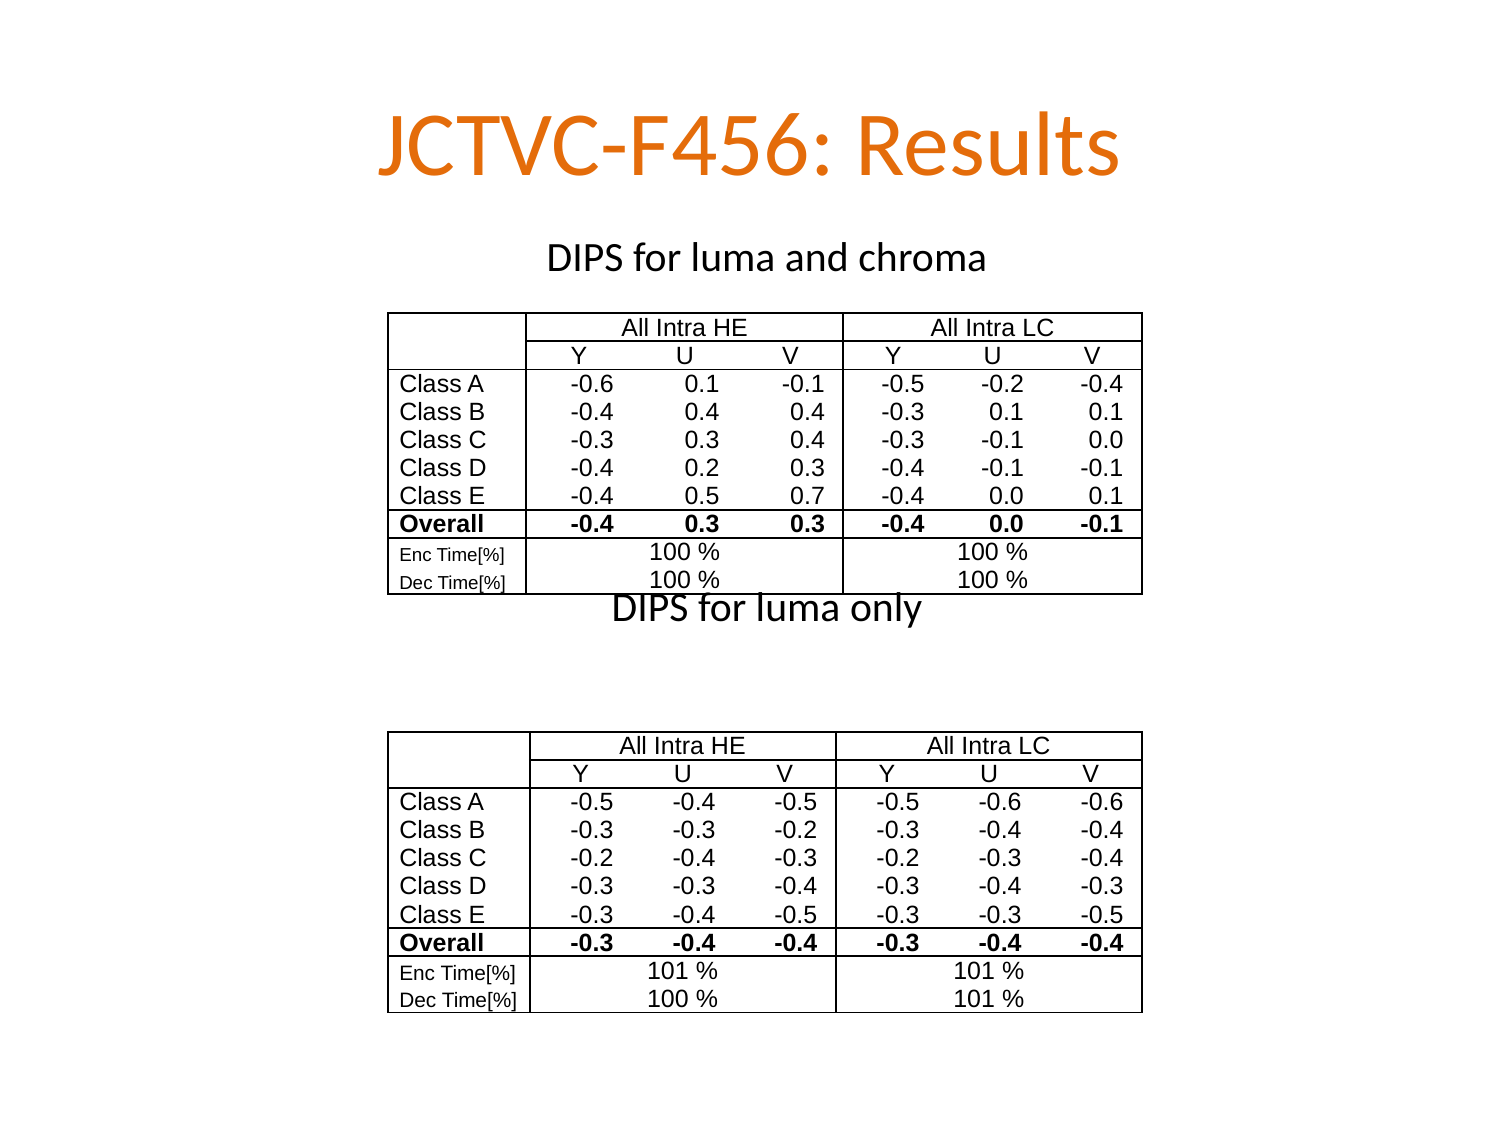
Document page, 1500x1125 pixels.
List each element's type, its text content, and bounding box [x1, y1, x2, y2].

table_cell -0.3 [1040, 872, 1141, 900]
table_cell -0.4 [632, 844, 734, 872]
table_cell -0.3 [837, 929, 938, 955]
table_cell -0.2 [734, 816, 835, 844]
table_cell -0.3 [837, 900, 938, 927]
table_cell 101 % [837, 984, 1141, 1012]
table_cell -0.3 [531, 816, 632, 844]
table_cell -0.5 [734, 900, 835, 927]
table_cell Class D [389, 872, 529, 900]
table_cell Class A [389, 789, 529, 816]
table_cell V [1040, 761, 1141, 787]
table_cell -0.4 [734, 872, 835, 900]
table_cell V [734, 761, 835, 787]
table_cell -0.3 [531, 900, 632, 927]
table_cell -0.5 [1040, 900, 1141, 927]
table_cell -0.4 [938, 872, 1040, 900]
table_cell -0.4 [1040, 816, 1141, 844]
table_cell Enc Time[%] [389, 957, 529, 984]
table_cell Class C [389, 844, 529, 872]
table_cell -0.3 [938, 900, 1040, 927]
table_cell U [938, 761, 1040, 787]
table_cell -0.4 [1040, 844, 1141, 872]
table_cell U [632, 761, 734, 787]
table_cell 100 % [531, 984, 835, 1012]
table_cell -0.4 [734, 929, 835, 955]
table_cell -0.2 [531, 844, 632, 872]
table_cell -0.6 [1040, 789, 1141, 816]
table_cell -0.3 [734, 844, 835, 872]
table_cell -0.5 [734, 789, 835, 816]
table_cell Class B [389, 816, 529, 844]
title JCTVC-F456: Results [75, 45, 1425, 232]
table_cell -0.2 [837, 844, 938, 872]
table_cell 101 % [531, 957, 835, 984]
table_cell -0.3 [837, 872, 938, 900]
table_header All Intra LC [837, 733, 1141, 759]
table_cell -0.6 [938, 789, 1040, 816]
table_cell -0.3 [632, 872, 734, 900]
table_cell Y [531, 761, 632, 787]
table_cell -0.4 [938, 816, 1040, 844]
table_cell -0.3 [938, 844, 1040, 872]
list DIPS for luma and chroma DIPS for luma only [75, 232, 1460, 1005]
table_cell -0.4 [632, 900, 734, 927]
table_cell -0.5 [531, 789, 632, 816]
table_cell -0.3 [531, 929, 632, 955]
table_cell Overall [389, 929, 529, 955]
table_cell Class E [389, 900, 529, 927]
table_cell -0.5 [837, 789, 938, 816]
table_cell -0.4 [632, 789, 734, 816]
table_header [389, 733, 529, 787]
table_cell -0.3 [632, 816, 734, 844]
table_cell 101 % [837, 957, 1141, 984]
table_cell -0.4 [938, 929, 1040, 955]
table_cell Y [837, 761, 938, 787]
table_cell -0.3 [531, 872, 632, 900]
table_cell -0.3 [837, 816, 938, 844]
table_cell -0.4 [1040, 929, 1141, 955]
table_cell Dec Time[%] [389, 984, 529, 1012]
table_header All Intra HE [531, 733, 835, 759]
table_cell -0.4 [632, 929, 734, 955]
